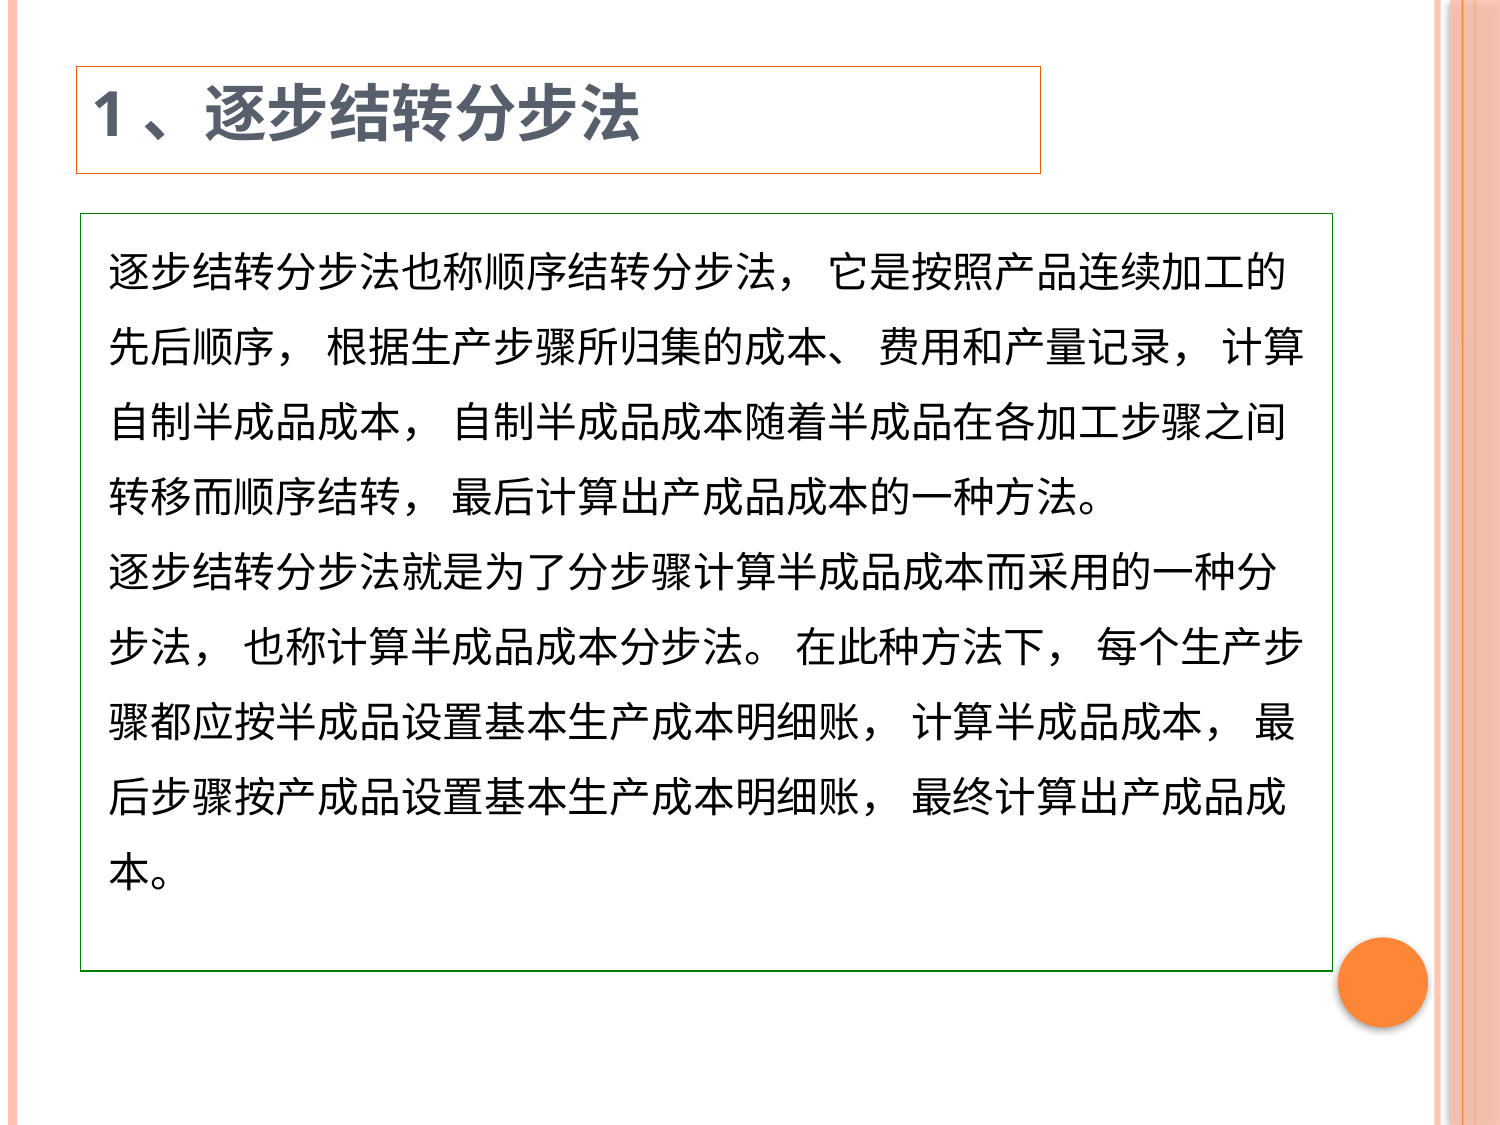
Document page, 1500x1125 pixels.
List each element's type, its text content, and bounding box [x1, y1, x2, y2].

text_box 逐步结转分步法也称顺序结转分步法， 它是按照产品连续加工的先后顺序， 根据生产步骤所归集的成本、 费用和产量记录， 计算自制半成品成本， 自制半成品成本随着半成品在各加工步骤之间转移而顺序结转， 最后计算出产成品成本的一种方法。 逐步结转分步法就是为了分步骤计算半成品成本而采用的一种分步法， 也称计算半成品成本分步法。 在此种方法下， 每个生产步骤都应按半成品设置基本生产成本明细账， 计算半成品成本， 最后步骤按产成品设置基本生产成本明细账， 最终计算出产成品成本。 [80, 213, 1333, 971]
text_box 1、逐步结转分步法 [76, 66, 1041, 174]
